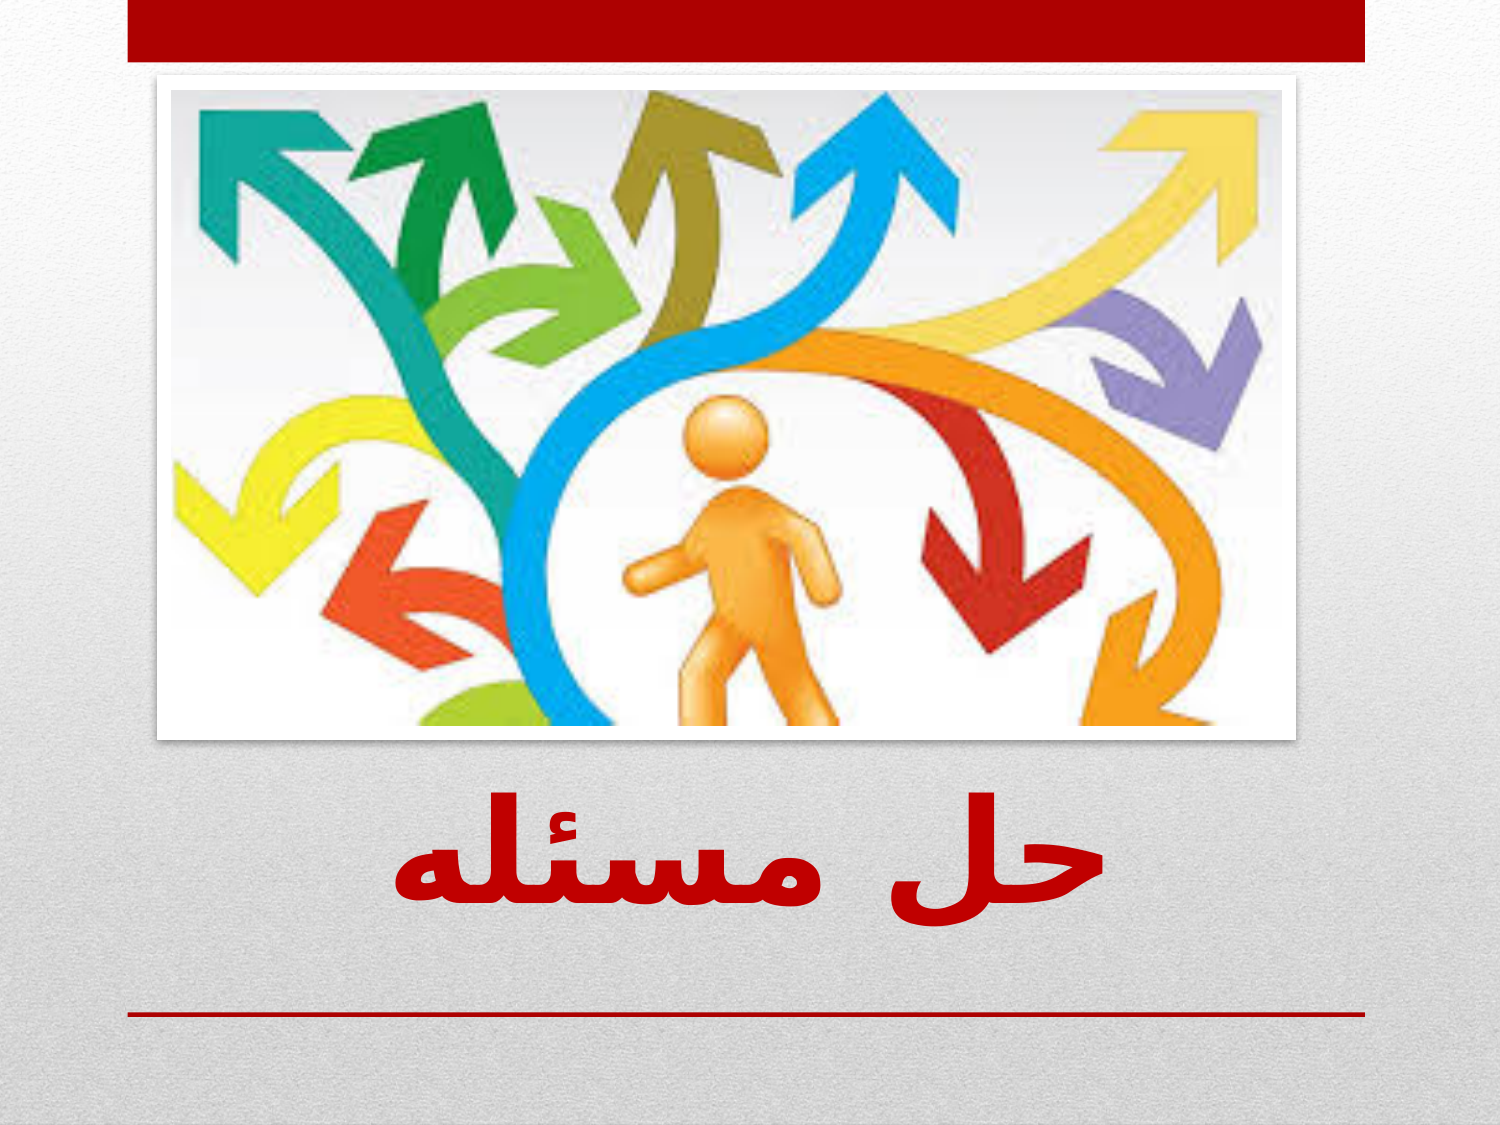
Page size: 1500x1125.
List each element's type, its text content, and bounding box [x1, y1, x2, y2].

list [170, 89, 1283, 727]
title حل مسئله [265, 750, 1238, 941]
